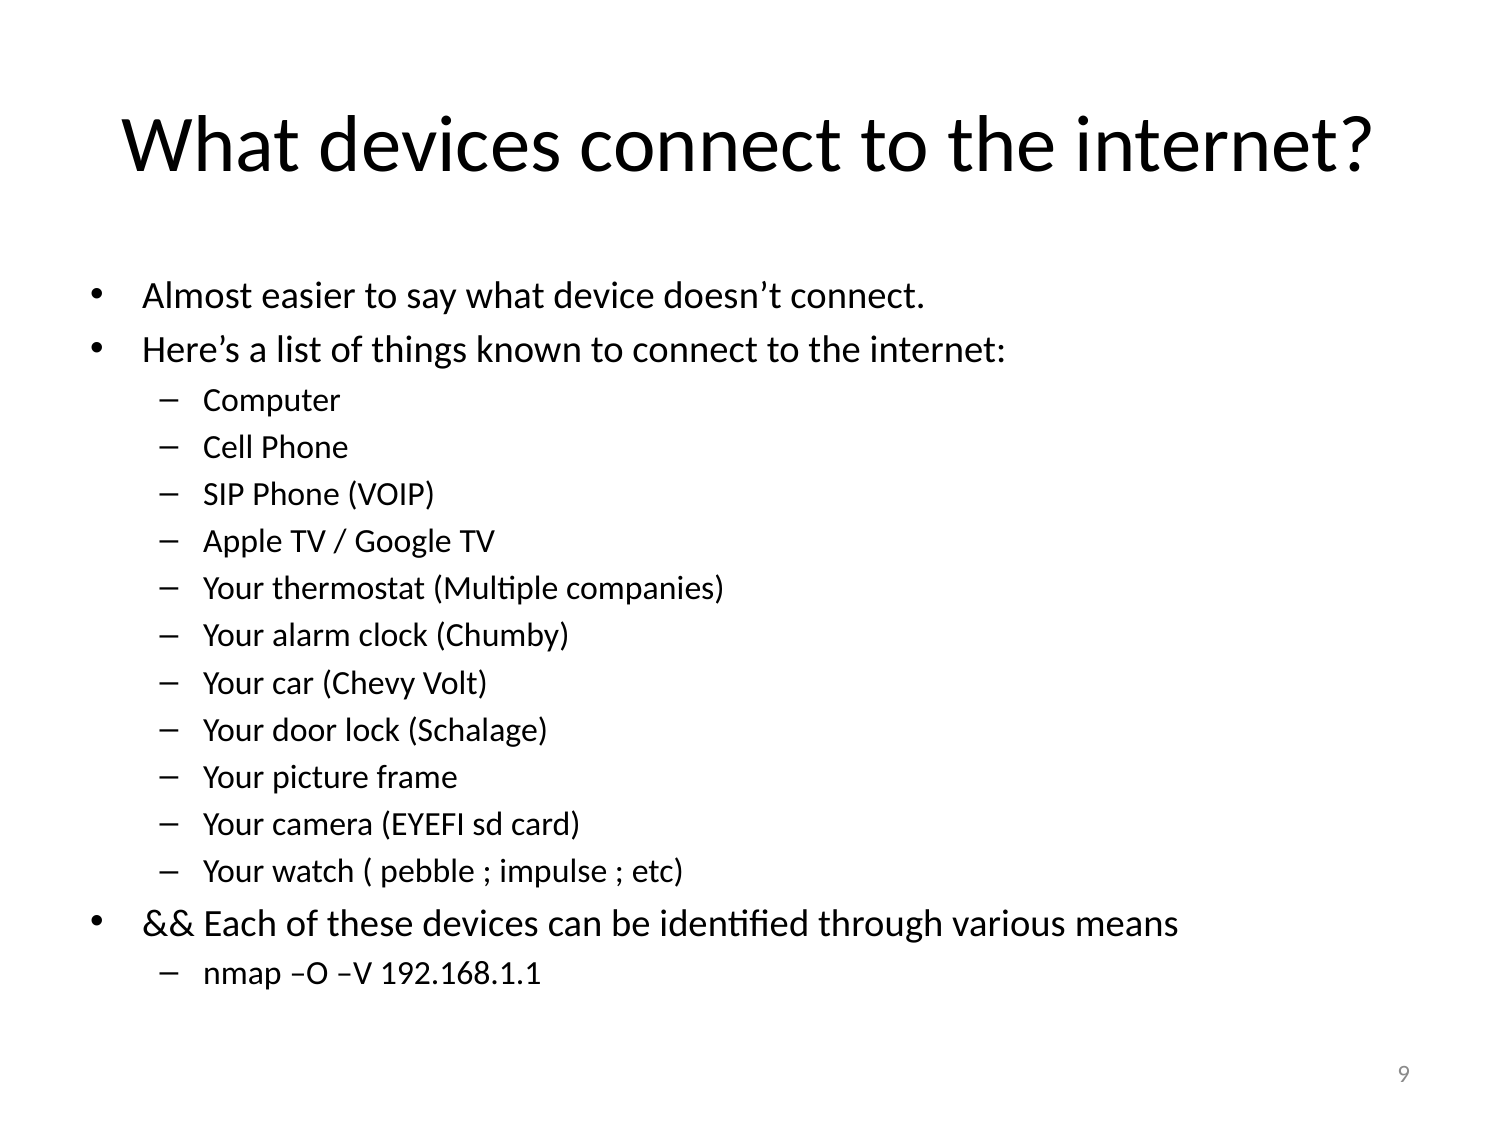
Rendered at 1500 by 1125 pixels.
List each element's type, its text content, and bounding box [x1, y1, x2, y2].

title What devices connect to the internet? [75, 45, 1425, 233]
list Almost easier to say what device doesn’t connect. Here’s a list of things known to connect to the internet: Computer Cell Phone SIP Phone (VOIP) Apple TV / Google TV Your thermostat (Multiple companies) Your alarm clock (Chumby) Your car (Chevy Volt) Your door lock (Schalage) Your picture frame Your camera (EYEFI sd card) Your watch ( pebble ; impulse ; etc) && Each of these devices can be identified through various means nmap –O –V 192.168.1.1 [75, 262, 1425, 1005]
slide_number 9 [1074, 1042, 1425, 1103]
